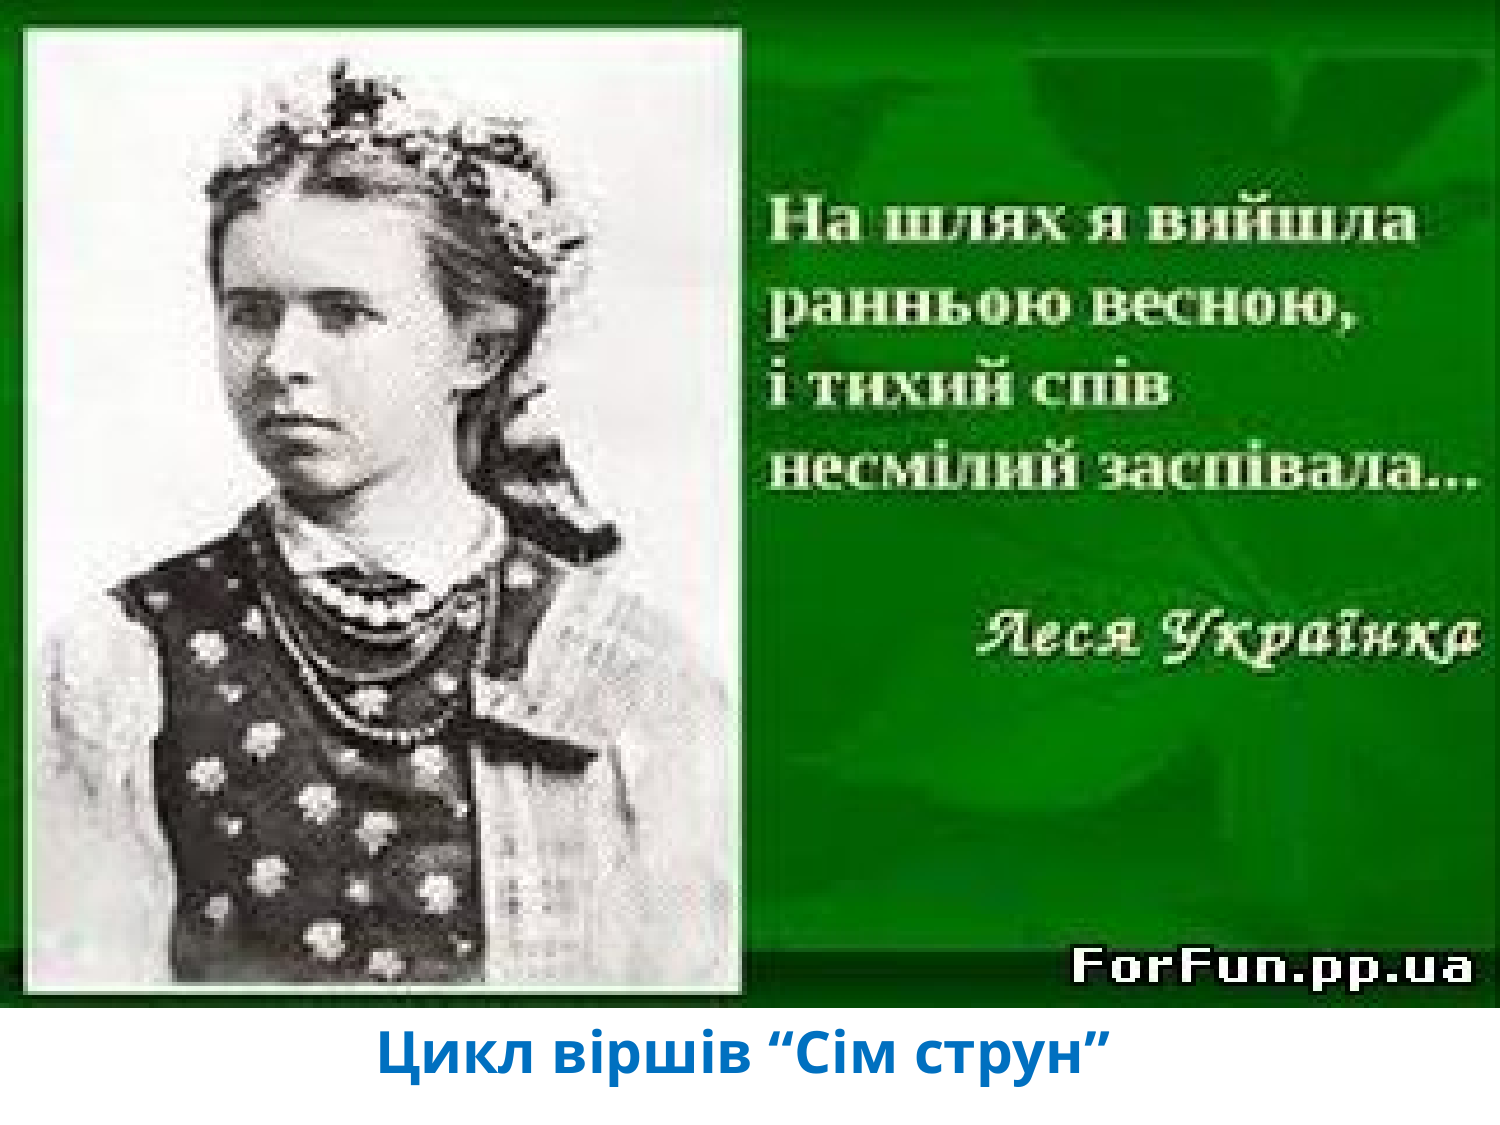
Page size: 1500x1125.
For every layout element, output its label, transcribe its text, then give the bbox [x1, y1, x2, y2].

picture [0, 0, 1500, 1008]
text_box Цикл віршів “Сім струн” [360, 1016, 1126, 1093]
